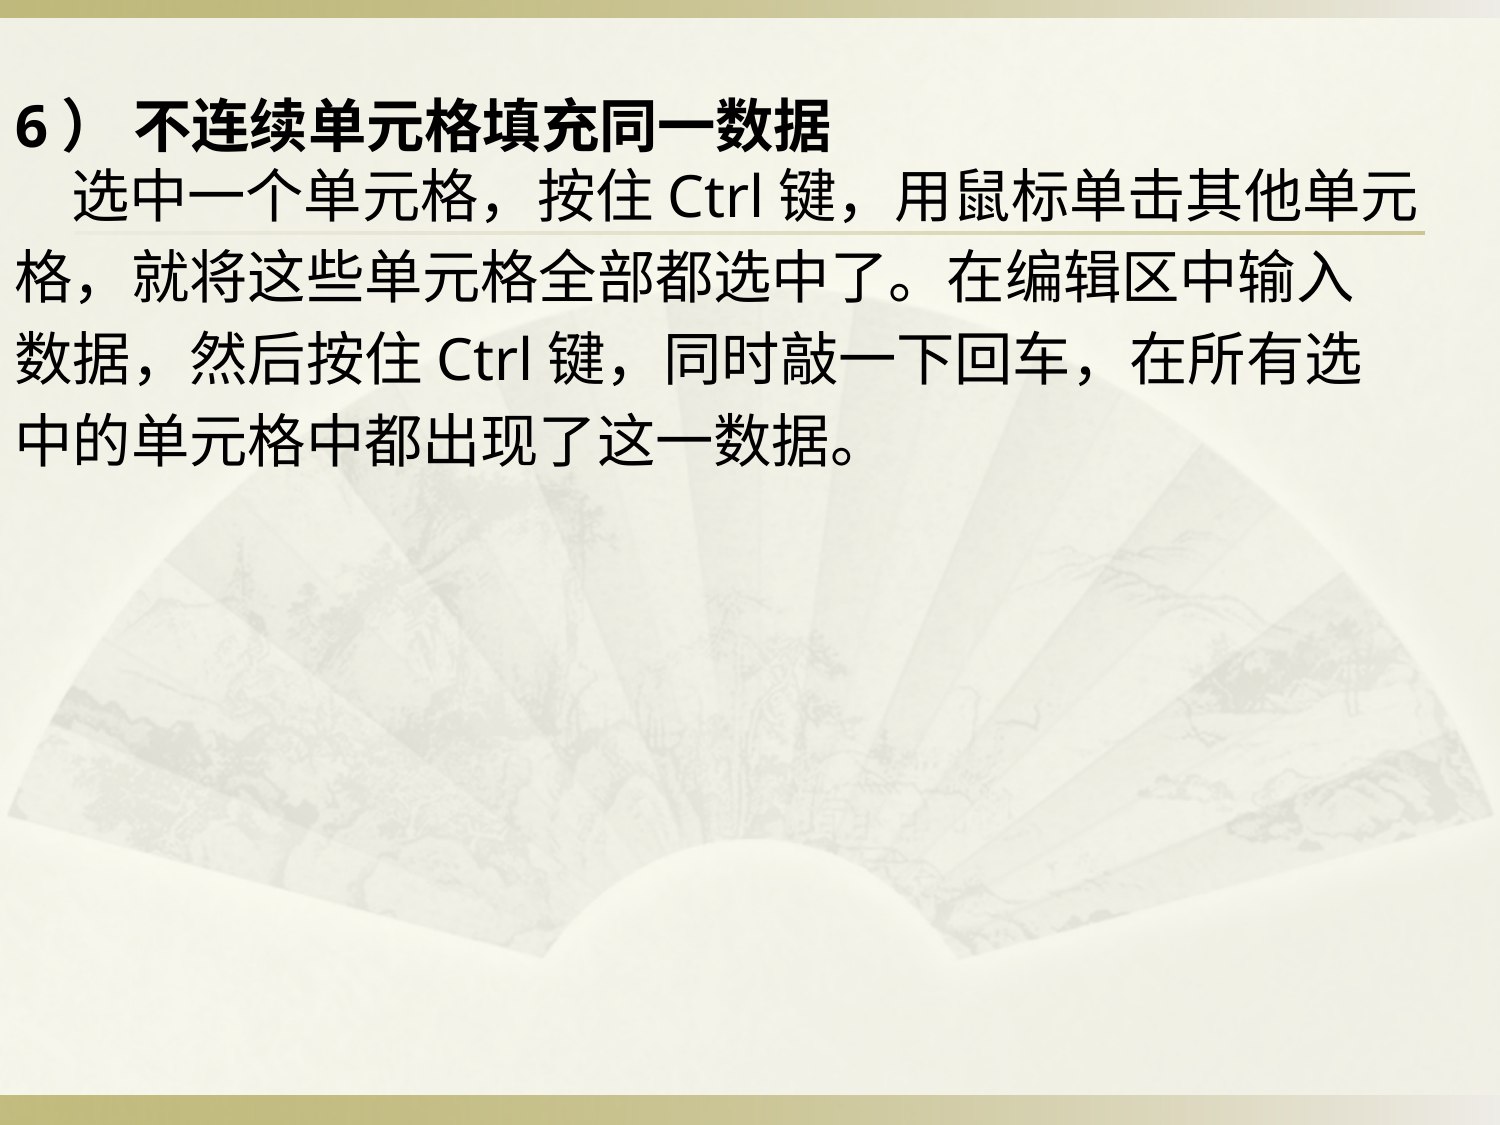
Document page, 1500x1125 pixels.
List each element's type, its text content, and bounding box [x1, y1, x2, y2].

list 6） 不连续单元格填充同一数据 选中一个单元格，按住Ctrl键，用鼠标单击其他单元 格，就将这些单元格全部都选中了。在编辑区中输入 数据，然后按住Ctrl键，同时敲一下回车，在所有选 中的单元格中都出现了这一数据。 [0, 82, 1442, 1067]
